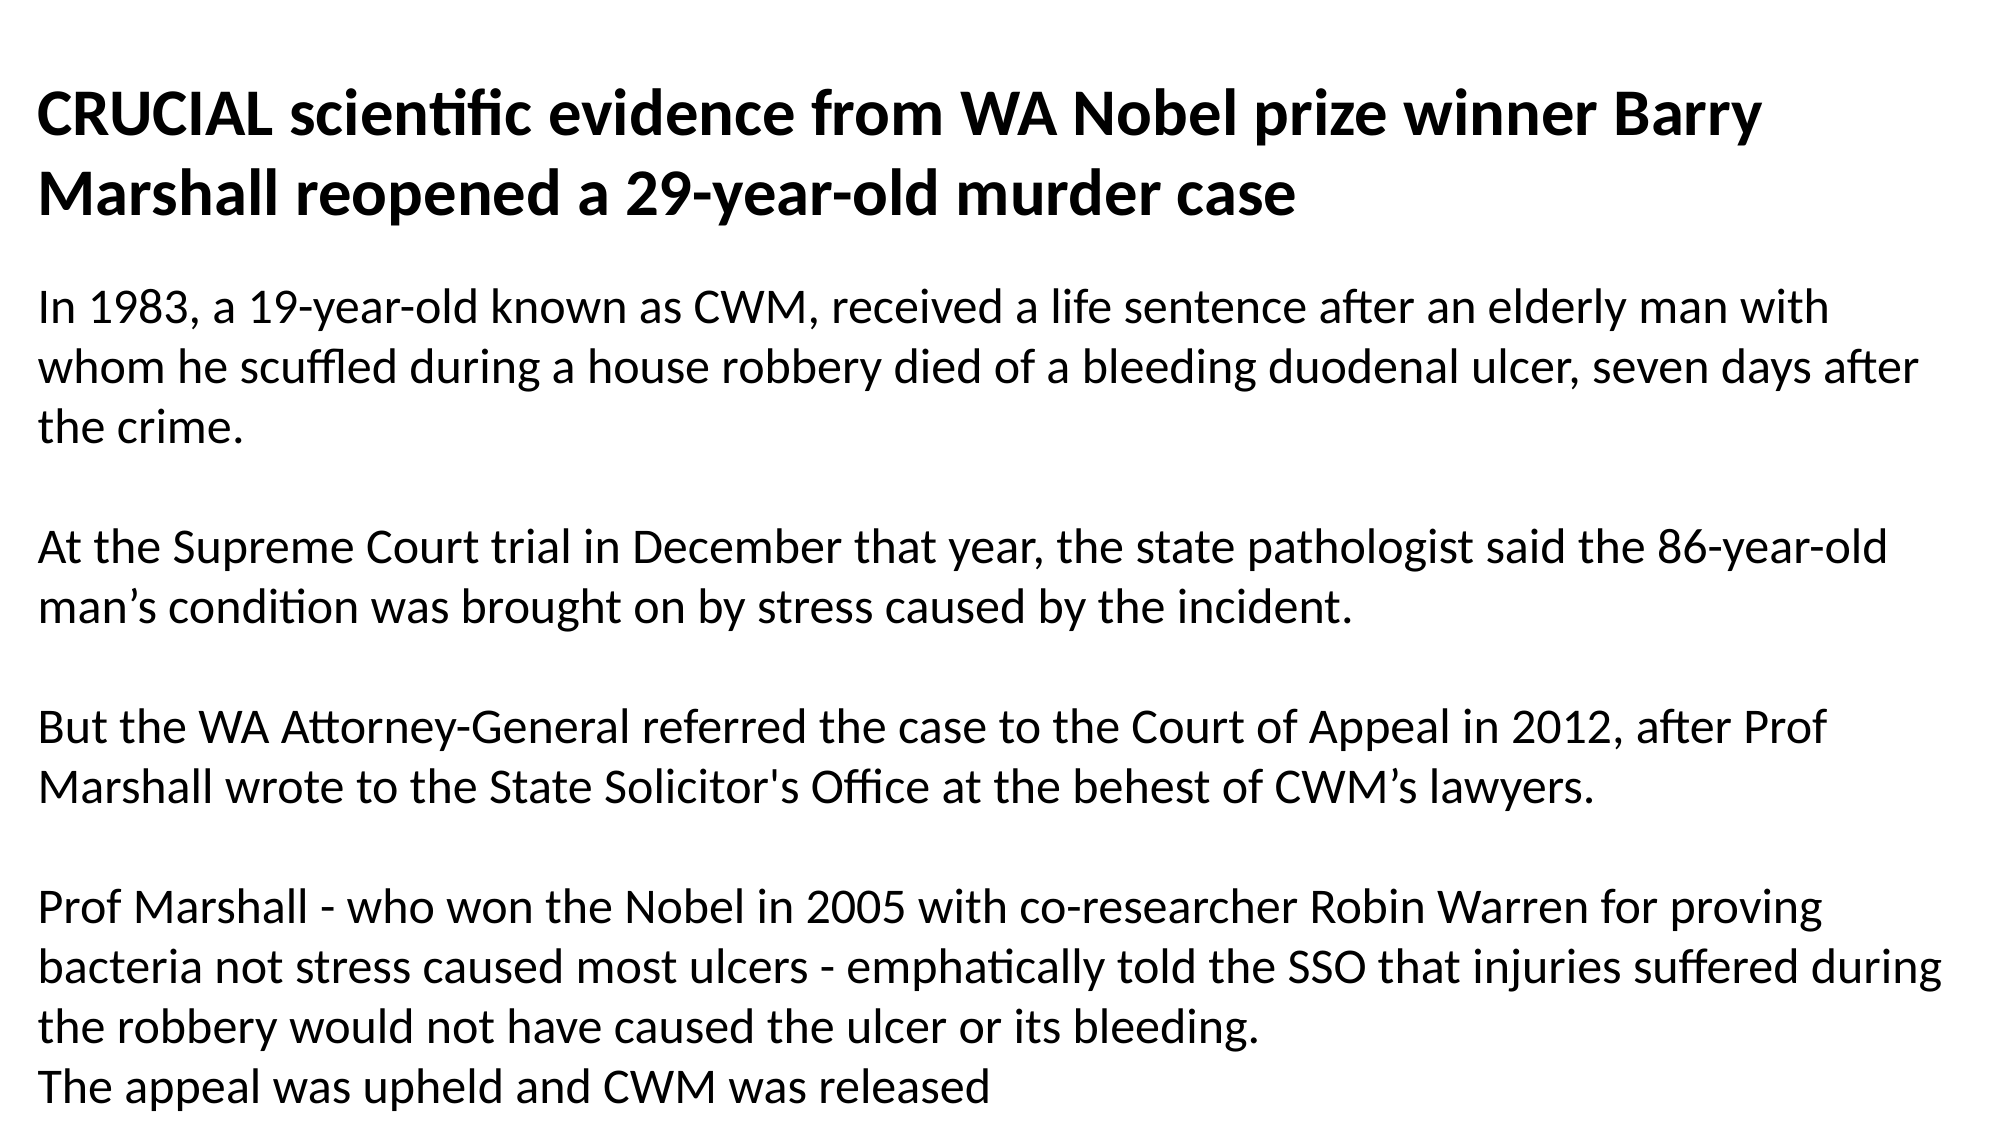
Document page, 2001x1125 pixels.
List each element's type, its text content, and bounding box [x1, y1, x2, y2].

text_box CRUCIAL scientific evidence from WA Nobel prize winner Barry Marshall reopened a 29-year-old murder case In 1983, a 19-year-old known as CWM, received a life sentence after an elderly man with whom he scuffled during a house robbery died of a bleeding duodenal ulcer, seven days after the crime. At the Supreme Court trial in December that year, the state pathologist said the 86-year-old man’s condition was brought on by stress caused by the incident. But the WA Attorney-General referred the case to the Court of Appeal in 2012, after Prof Marshall wrote to the State Solicitor's Office at the behest of CWM’s lawyers. Prof Marshall - who won the Nobel in 2005 with co-researcher Robin Warren for proving bacteria not stress caused most ulcers - emphatically told the SSO that injuries suffered during the robbery would not have caused the ulcer or its bleeding. The appeal was upheld and CWM was released [22, 61, 1979, 1122]
